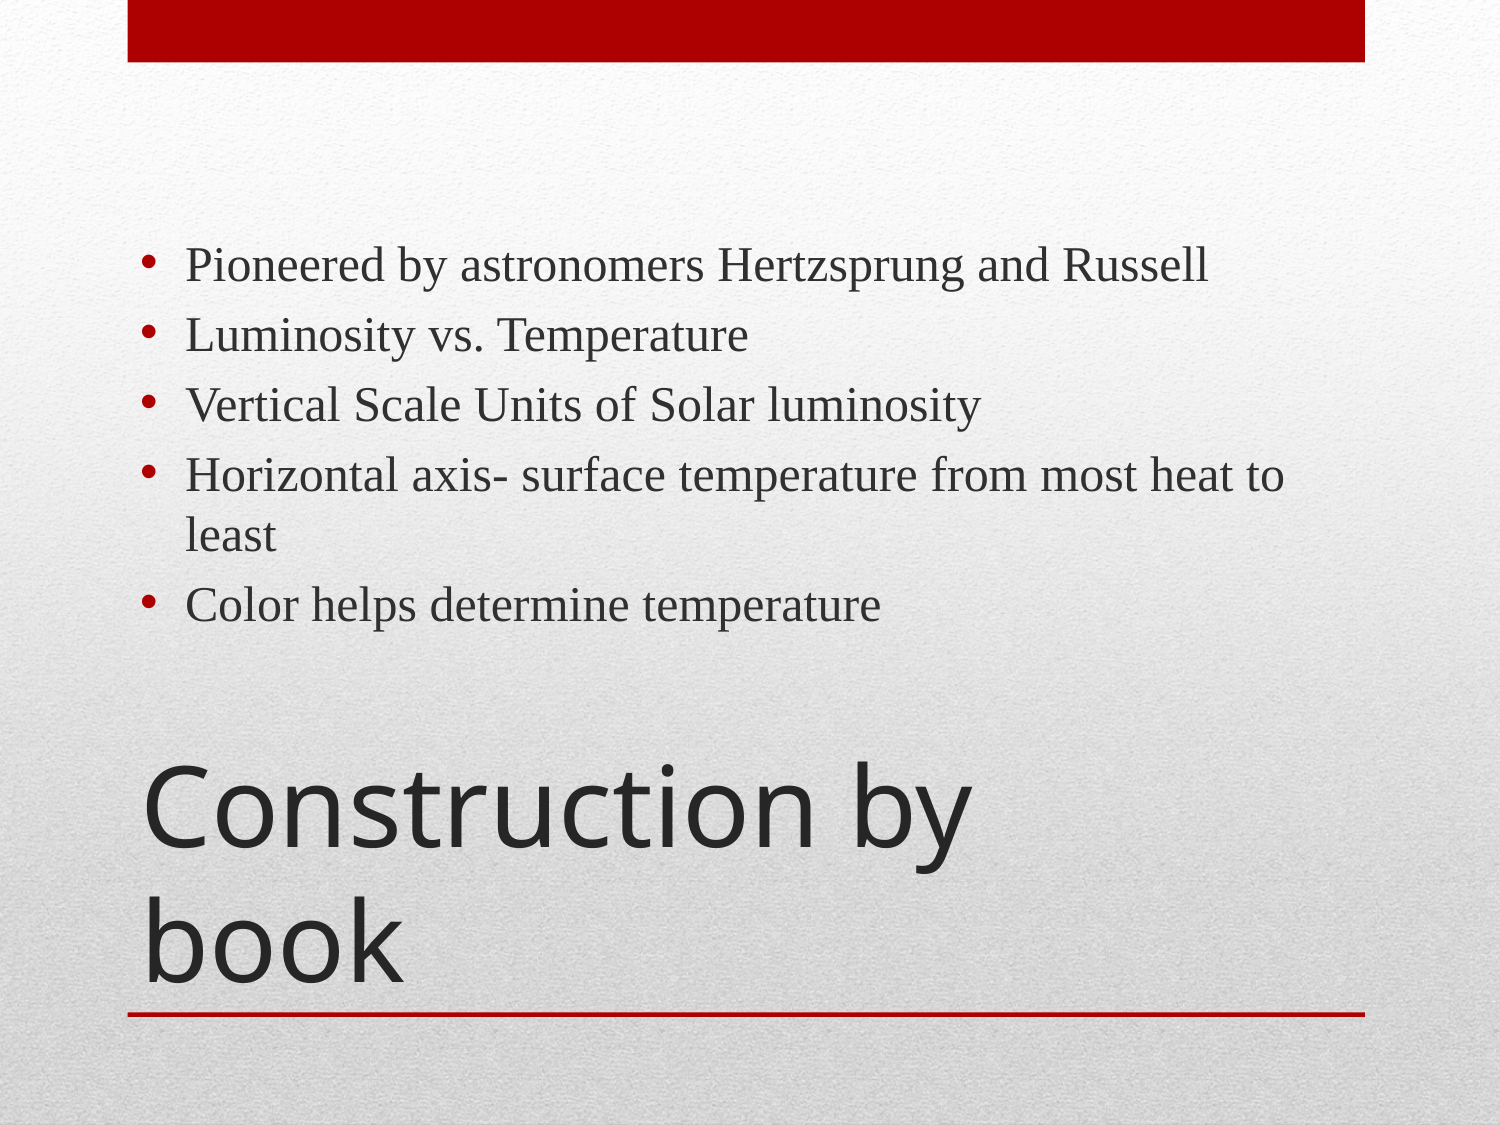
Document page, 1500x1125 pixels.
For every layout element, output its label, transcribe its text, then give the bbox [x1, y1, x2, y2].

list Pioneered by astronomers Hertzsprung and Russell Luminosity vs. Temperature Vertical Scale Units of Solar luminosity Horizontal axis- surface temperature from most heat to least Color helps determine temperature [125, 112, 1363, 750]
title Construction by book [125, 750, 1238, 1013]
